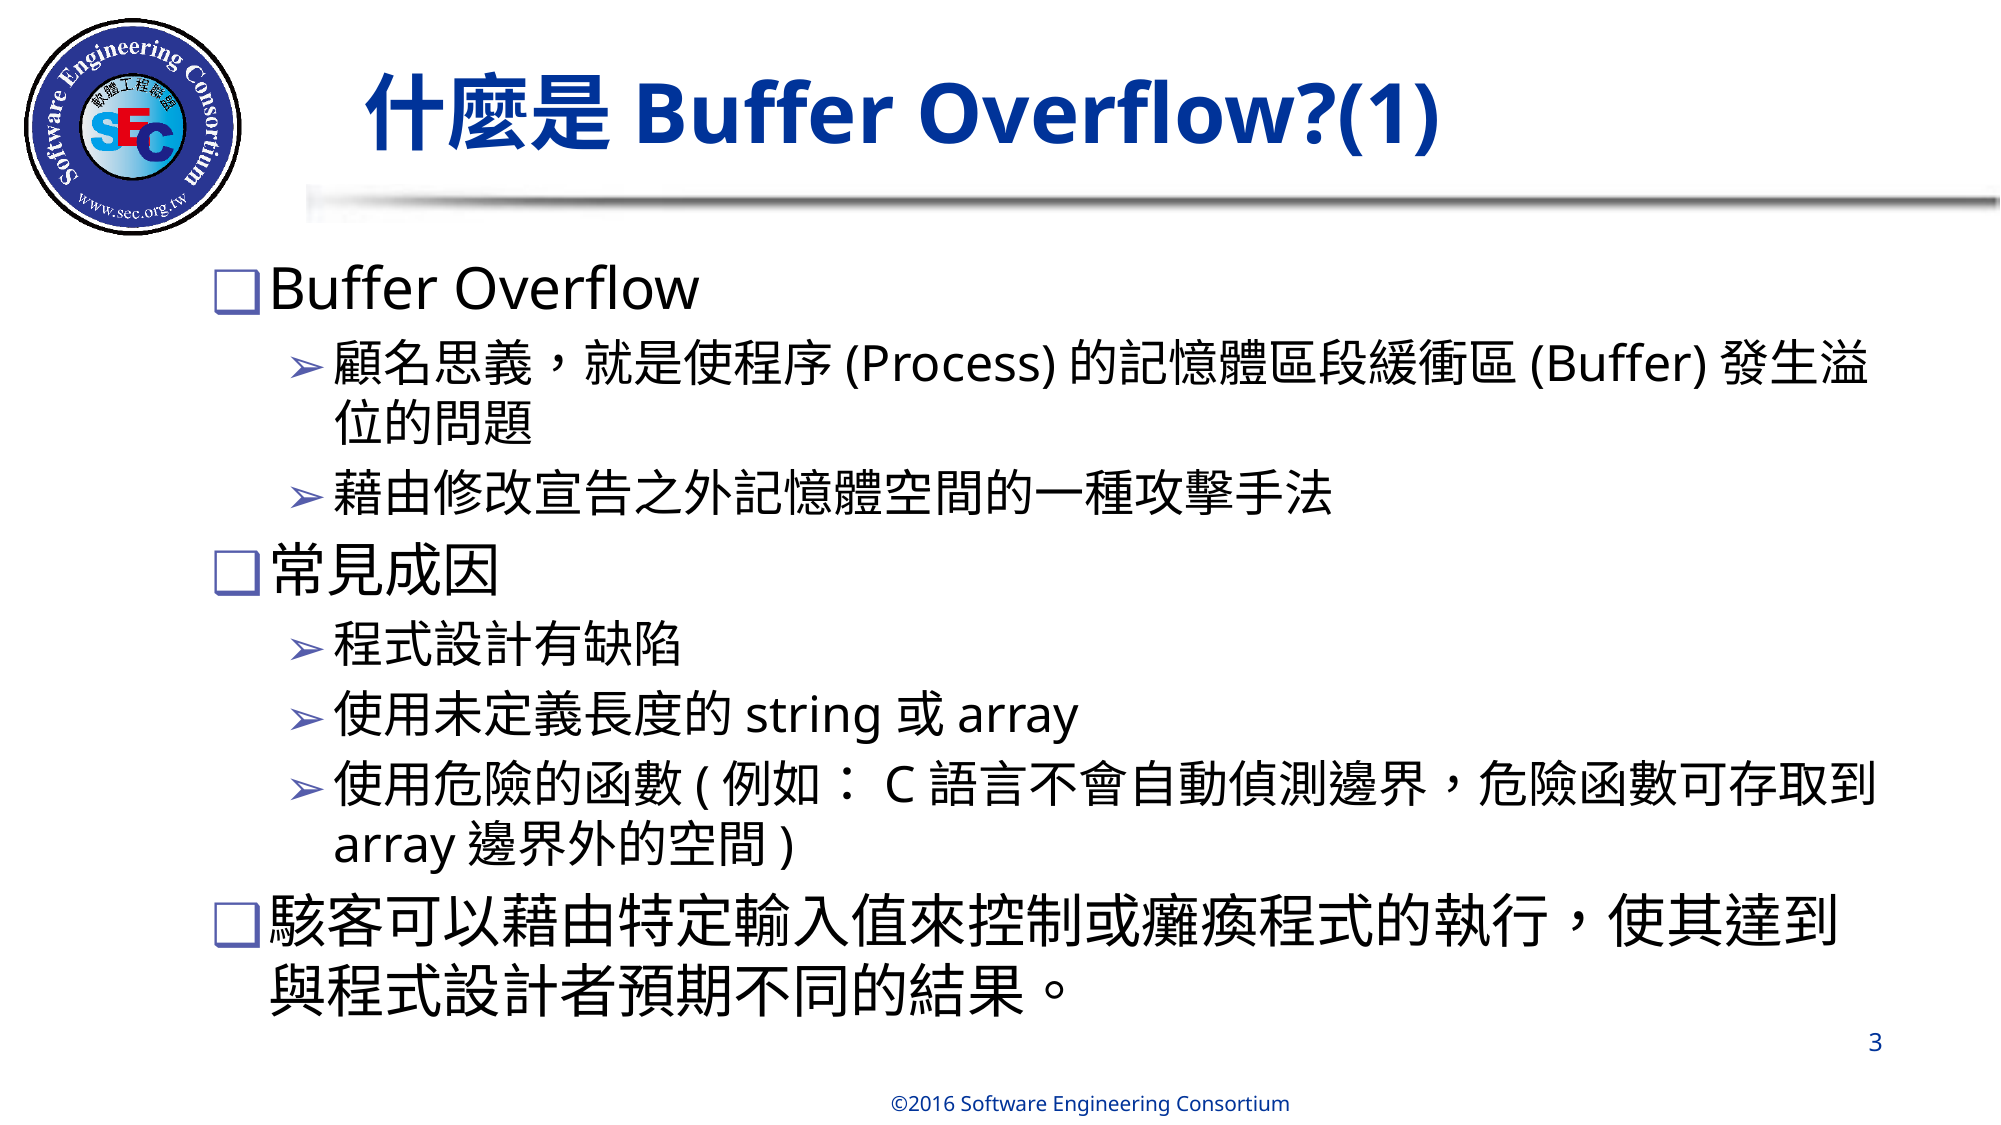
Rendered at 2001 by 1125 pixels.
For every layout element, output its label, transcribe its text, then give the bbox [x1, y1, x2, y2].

slide_number ‹#› [1481, 1019, 1898, 1094]
list Buffer Overflow 顧名思義，就是使程序(Process)的記憶體區段緩衝區(Buffer)發生溢位的問題 藉由修改宣告之外記憶體空間的一種攻擊手法 常見成因 程式設計有缺陷 使用未定義長度的string或array 使用危險的函數(例如：C語言不會自動偵測邊界，危險函數可存取到array邊界外的空間) 駭客可以藉由特定輸入值來控制或癱瘓程式的執行，使其達到與程式設計者預期不同的結果。 [196, 243, 1898, 1000]
picture [0, 0, 265, 259]
title 什麼是Buffer Overflow?(1) [348, 42, 2000, 179]
picture [306, 184, 2000, 223]
